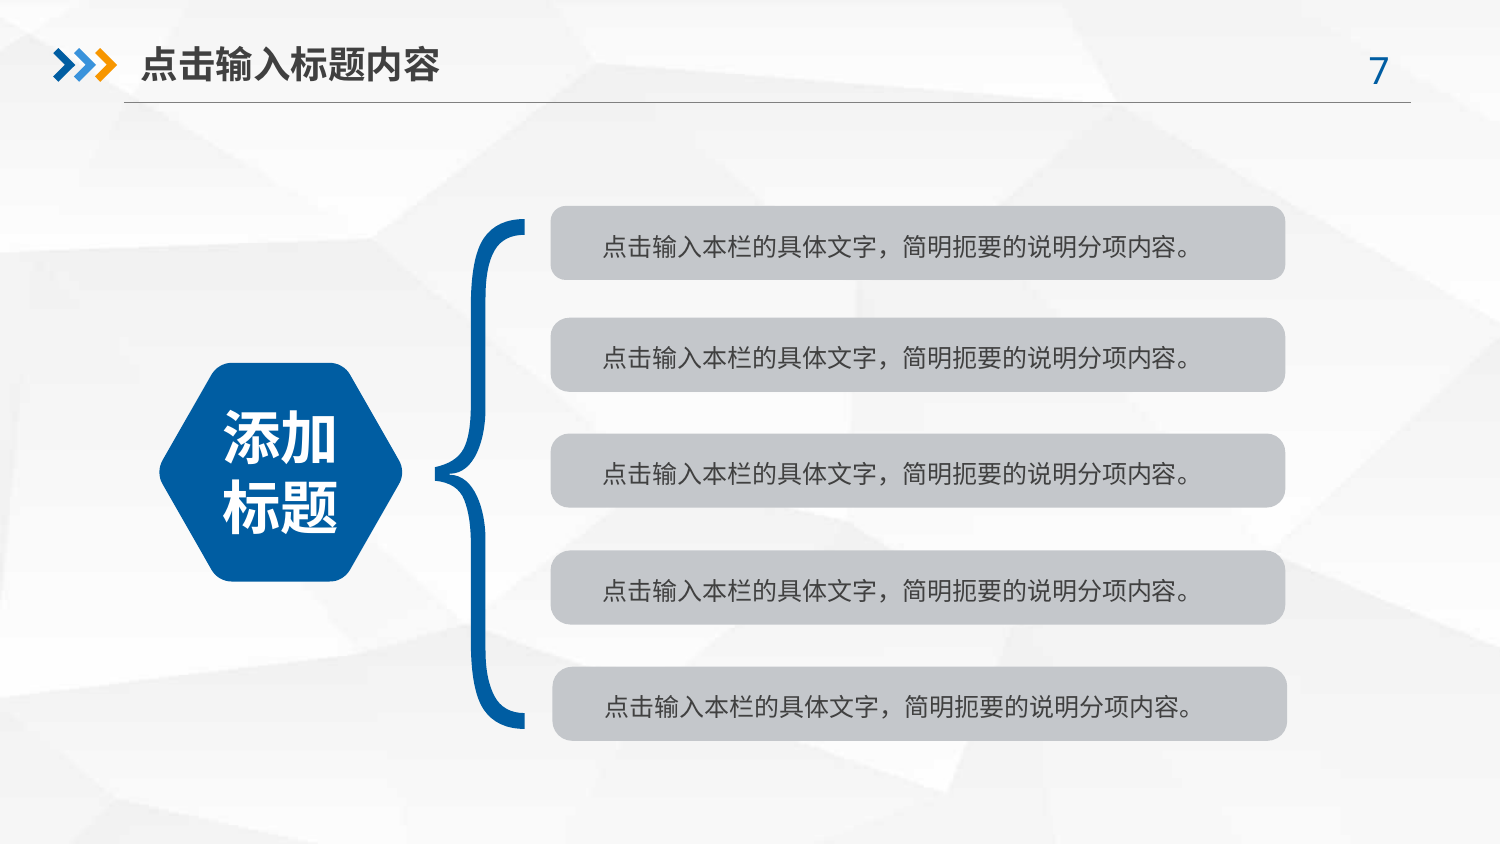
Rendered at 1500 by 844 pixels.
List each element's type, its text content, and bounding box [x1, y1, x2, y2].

picture [0, 0, 1500, 844]
text_box 点击输入本栏的具体文字，简明扼要的说明分项内容。 [602, 452, 1220, 489]
text_box [550, 664, 1290, 743]
text_box 点击输入本栏的具体文字，简明扼要的说明分项内容。 [602, 225, 1220, 262]
text_box 点击输入本栏的具体文字，简明扼要的说明分项内容。 [602, 569, 1220, 606]
text_box 点击输入本栏的具体文字，简明扼要的说明分项内容。 [602, 336, 1220, 373]
text_box 添加标题 [206, 401, 356, 542]
text_box [434, 219, 525, 729]
text_box [159, 362, 403, 582]
text_box [548, 315, 1288, 394]
text_box 点击输入本栏的具体文字，简明扼要的说明分项内容。 [604, 685, 1222, 722]
text_box [548, 431, 1288, 510]
text_box 点击输入标题内容 [140, 32, 491, 95]
text_box [548, 203, 1288, 283]
text_box [548, 548, 1288, 627]
